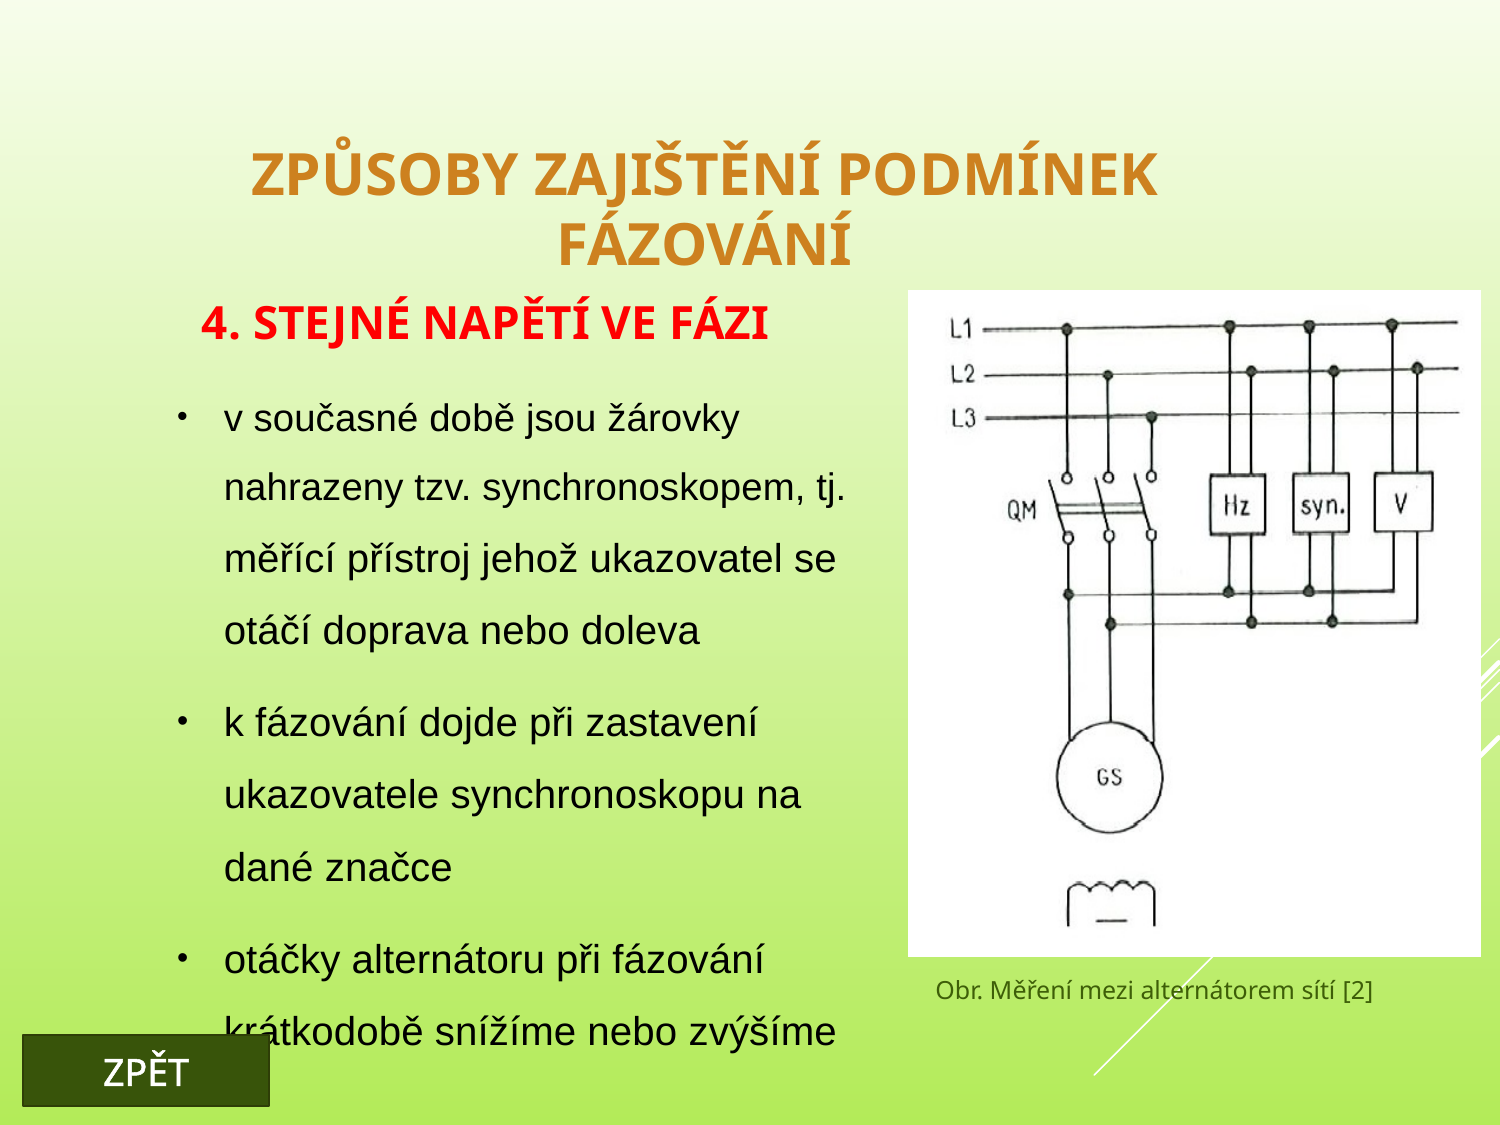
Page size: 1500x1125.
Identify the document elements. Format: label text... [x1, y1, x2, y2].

list v současné době jsou žárovky nahrazeny tzv. synchronoskopem, tj. měřící přístroj jehož ukazovatel se otáčí doprava nebo doleva k fázování dojde při zastavení ukazovatele synchronoskopu na dané značce otáčky alternátoru při fázování krátkodobě snížíme nebo zvýšíme [87, 362, 897, 1072]
text_box ZPĚT [22, 1034, 270, 1107]
list 4. Stejné Napětí ve fázi [186, 259, 895, 357]
text_box Obr. Měření mezi alternátorem sítí [2] [920, 967, 1443, 1071]
title Způsoby zajištění podmínek fázování [87, 87, 1323, 328]
picture [907, 289, 1481, 957]
